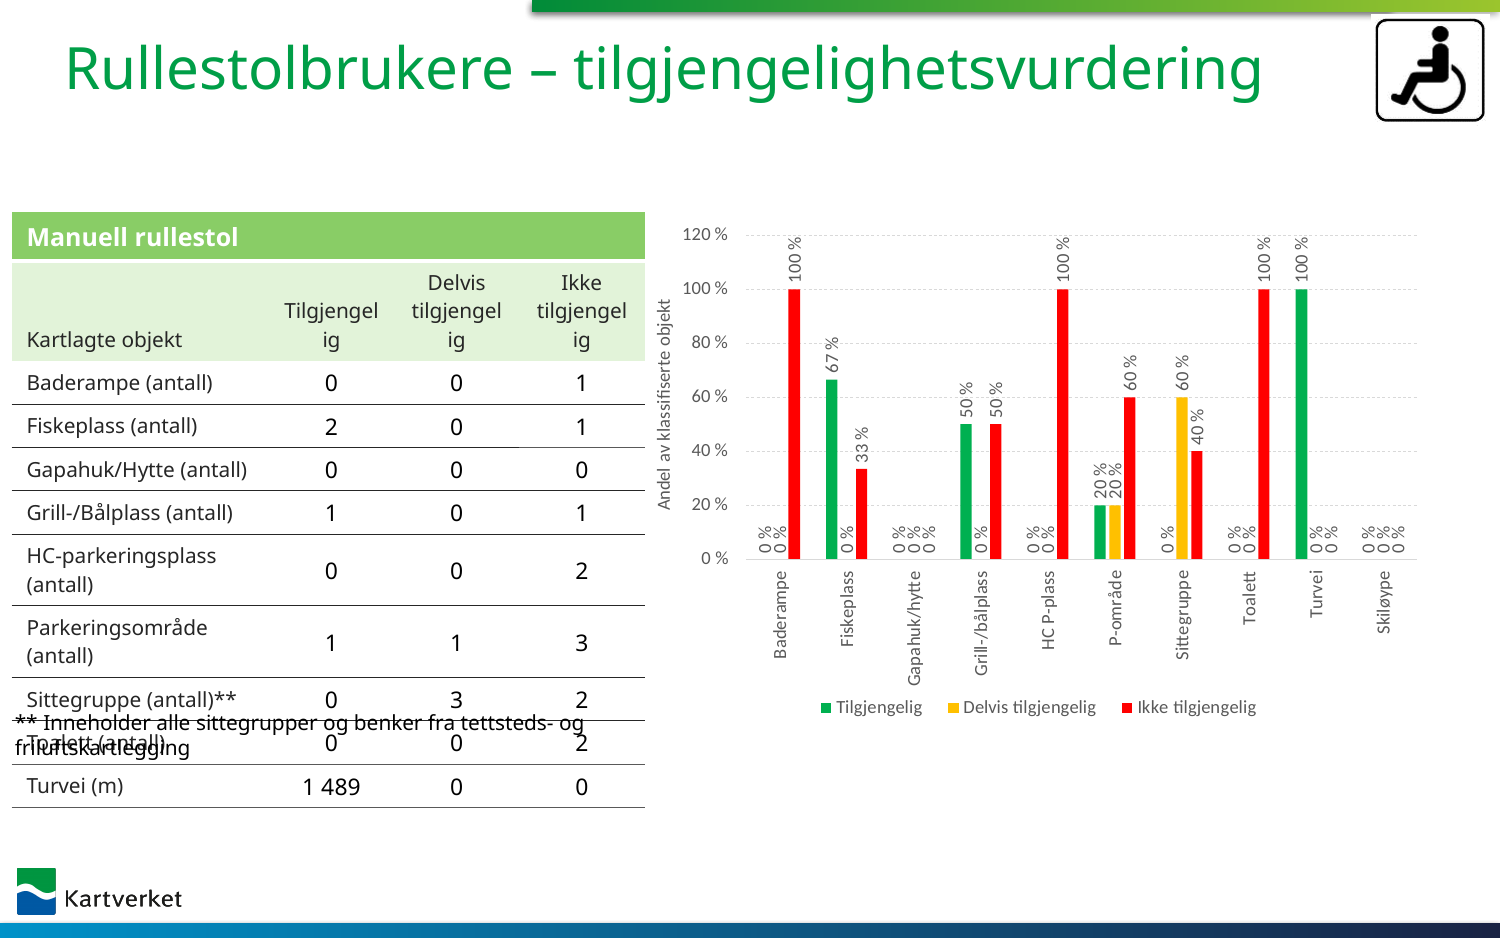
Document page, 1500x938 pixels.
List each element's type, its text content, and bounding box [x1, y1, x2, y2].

table_cell 0 [394, 535, 519, 605]
table_header Manuell rullestol [12, 212, 645, 259]
table_cell 0 [269, 361, 394, 404]
table_cell 1 [269, 606, 394, 677]
table_cell 1 489 [269, 768, 394, 807]
picture [1371, 13, 1491, 127]
table_cell Grill-/Bålplass (antall) [12, 491, 269, 534]
table_cell 0 [394, 405, 519, 447]
table_cell 1 [519, 405, 638, 447]
table_cell 1 [519, 361, 638, 404]
table_cell 0 [519, 448, 638, 490]
table_cell Delvis tilgjengelig [394, 263, 519, 361]
table_cell 0 [269, 448, 394, 490]
table_cell 2 [519, 535, 638, 605]
table_cell Sittegruppe (antall)** [12, 678, 269, 702]
table_cell Fiskeplass (antall) [12, 405, 269, 447]
table_cell 0 [519, 768, 645, 807]
table_cell Tilgjengelig [269, 263, 394, 361]
table_cell Turvei (m) [12, 768, 269, 807]
table_cell 1 [519, 491, 638, 534]
table_cell 1 [394, 606, 519, 677]
table_cell Parkeringsområde (antall) [12, 606, 269, 677]
table_cell Gapahuk/Hytte (antall) [12, 448, 269, 490]
table_cell HC-parkeringsplass (antall) [12, 535, 269, 605]
table_cell 2 [519, 678, 638, 702]
table_cell 0 [394, 491, 519, 534]
table_cell 0 [269, 678, 394, 702]
table_cell 1 [269, 491, 394, 534]
text_box Rullestolbrukere – tilgjengelighetsvurdering [49, 12, 1372, 109]
table_cell 3 [394, 678, 519, 702]
table_cell Baderampe (antall) [12, 361, 269, 404]
table_cell 0 [394, 768, 519, 807]
picture [643, 218, 1427, 728]
text_box ** Inneholder alle sittegrupper og benker fra tettsteds- og friluftskartlegging [0, 702, 745, 768]
table_cell Ikke tilgjengelig [519, 263, 638, 361]
table_cell 0 [394, 448, 519, 490]
table_cell Kartlagte objekt [12, 263, 269, 361]
table_cell 0 [394, 361, 519, 404]
table_cell 0 [269, 535, 394, 605]
table_cell 3 [519, 606, 638, 677]
table_cell 2 [269, 405, 394, 447]
